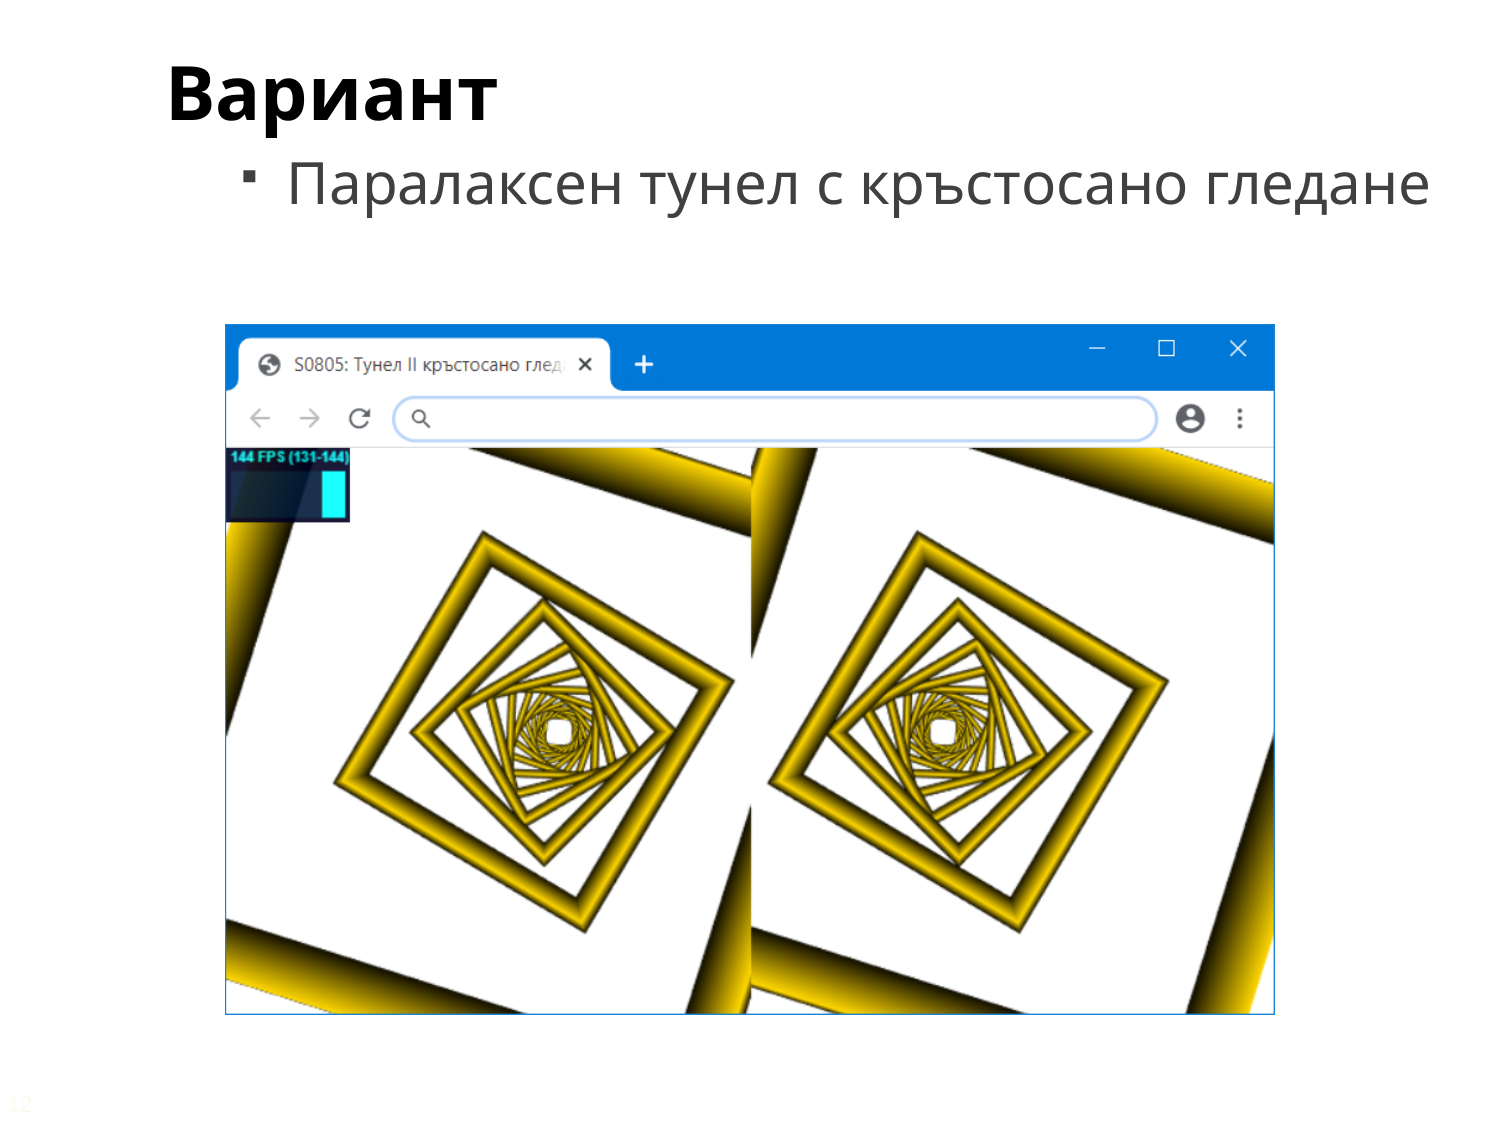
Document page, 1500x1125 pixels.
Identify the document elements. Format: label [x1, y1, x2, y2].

picture [224, 324, 1276, 1015]
